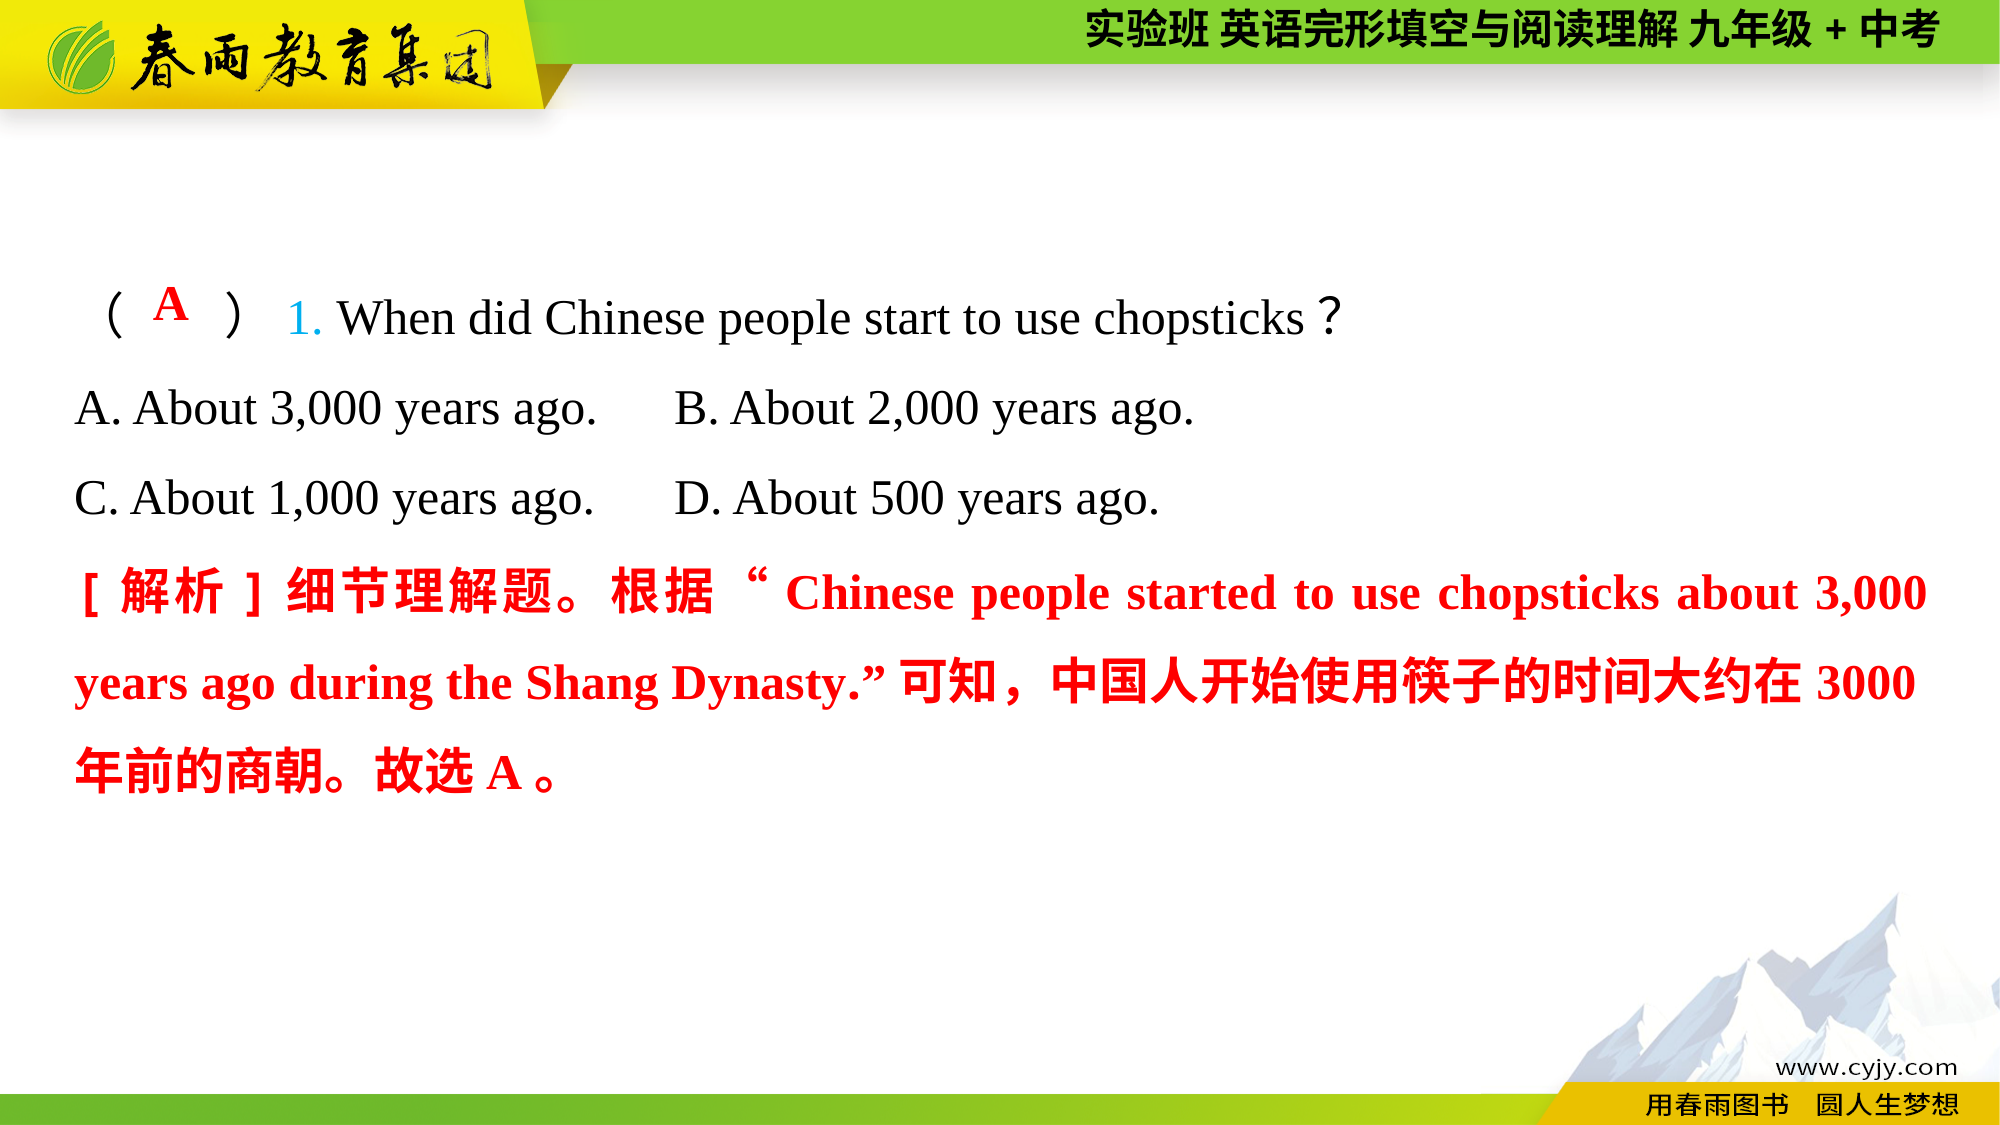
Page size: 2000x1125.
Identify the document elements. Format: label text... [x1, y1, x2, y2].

picture [0, 0, 2000, 1125]
text_box [解析]细节理解题。根据“Chinese people started to use chopsticks about 3,000 years ago during the Shang Dynasty.”可知，中国人开始使用筷子的时间大约在3000年前的商朝。故选A。 [59, 522, 1944, 808]
text_box A [138, 262, 204, 338]
list （ ）1. When did Chinese people start to use chopsticks？ A. About 3,000 years ago. B. About 2,000 years ago. C. About 1,000 years ago. D. About 500 years ago. [59, 246, 1944, 522]
